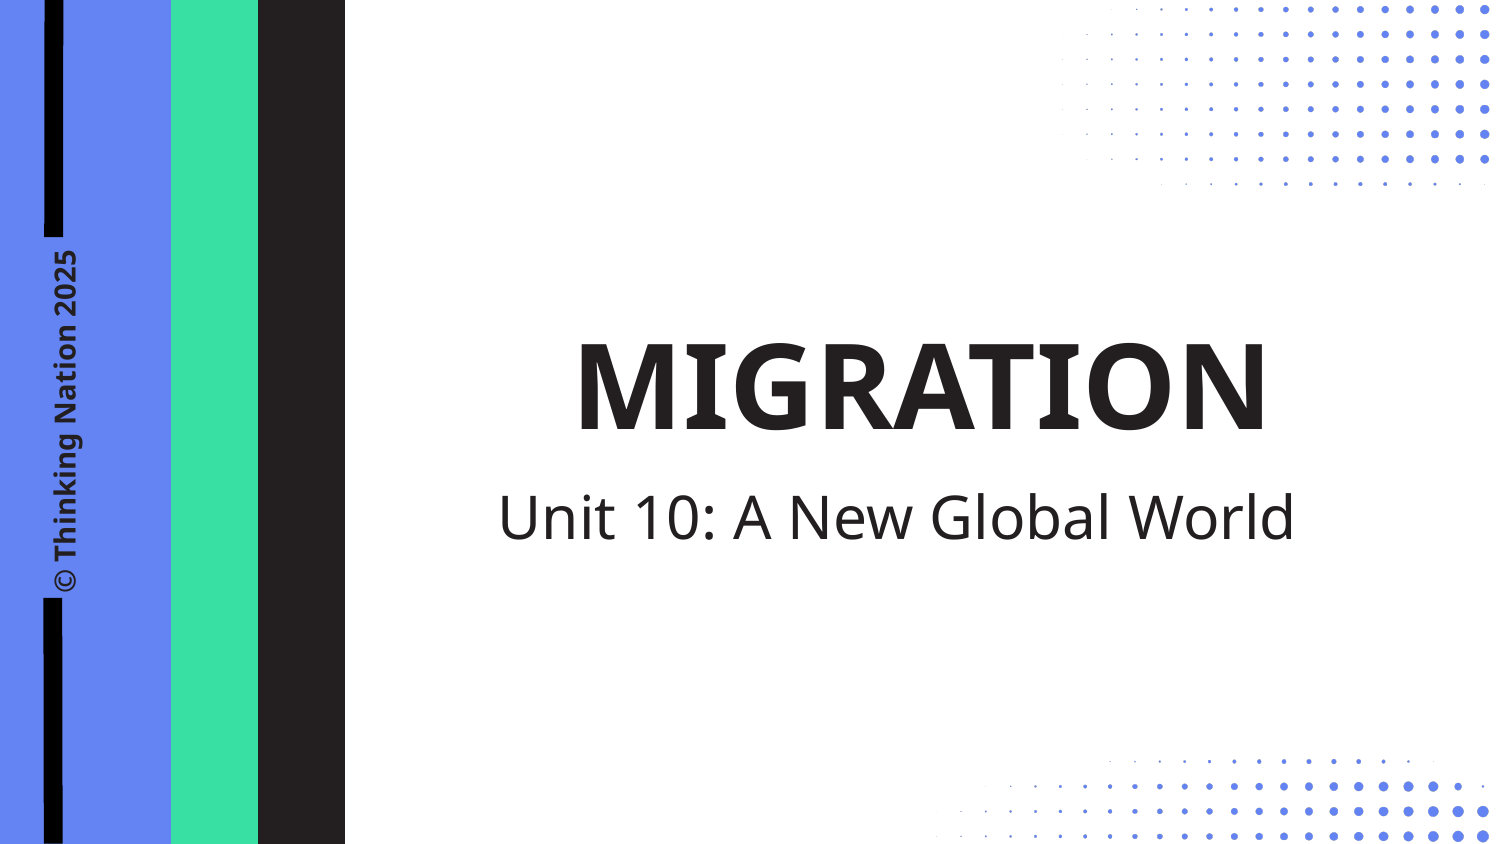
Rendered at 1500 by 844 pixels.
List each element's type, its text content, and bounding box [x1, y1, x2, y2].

text_box Unit 10: A New Global World [380, 450, 1416, 552]
text_box MIGRATION [350, 320, 1500, 458]
text_box [1037, 0, 1500, 186]
text_box [911, 759, 1500, 844]
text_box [0, 0, 346, 844]
